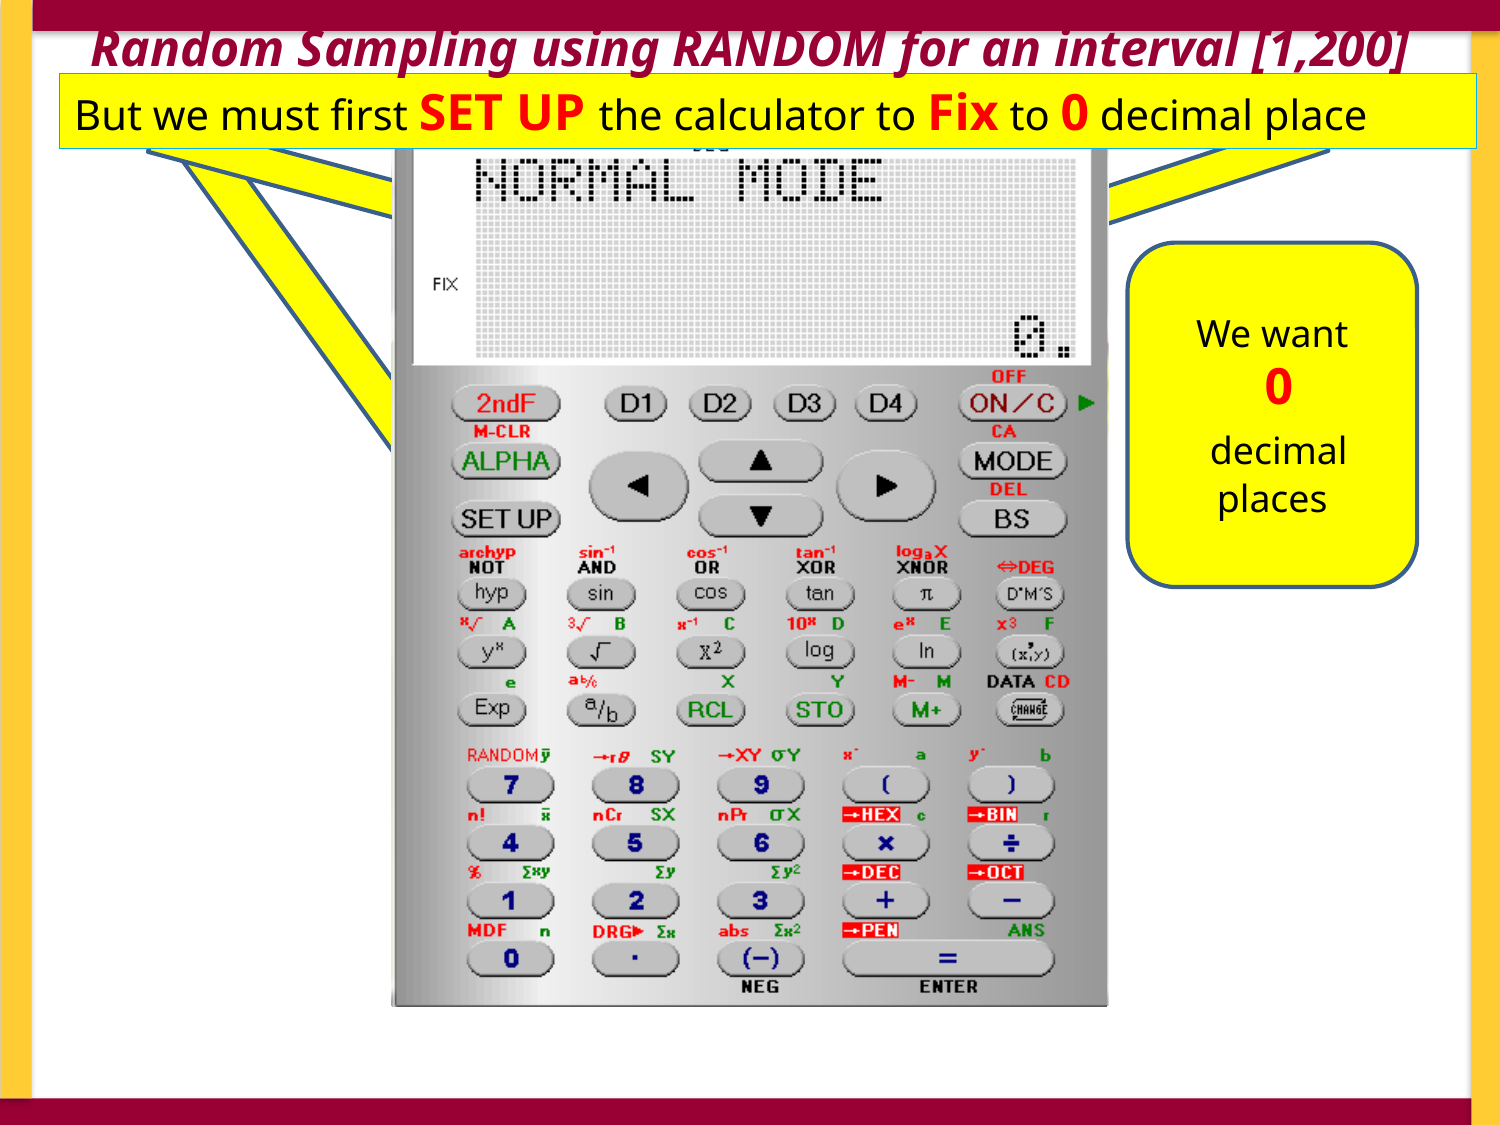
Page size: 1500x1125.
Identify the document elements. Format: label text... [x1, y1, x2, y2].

text_box But we must first SET UP the calculator to Fix to 0 decimal place [59, 85, 1477, 149]
text_box [1114, 149, 1331, 224]
picture [391, 117, 1109, 147]
text_box Random Sampling using RANDOM for an interval [1,200] [0, 9, 1500, 85]
picture [391, 150, 1109, 1008]
text_box [182, 164, 385, 445]
text_box [146, 149, 385, 218]
text_box We want 0 decimal places [1125, 240, 1420, 590]
